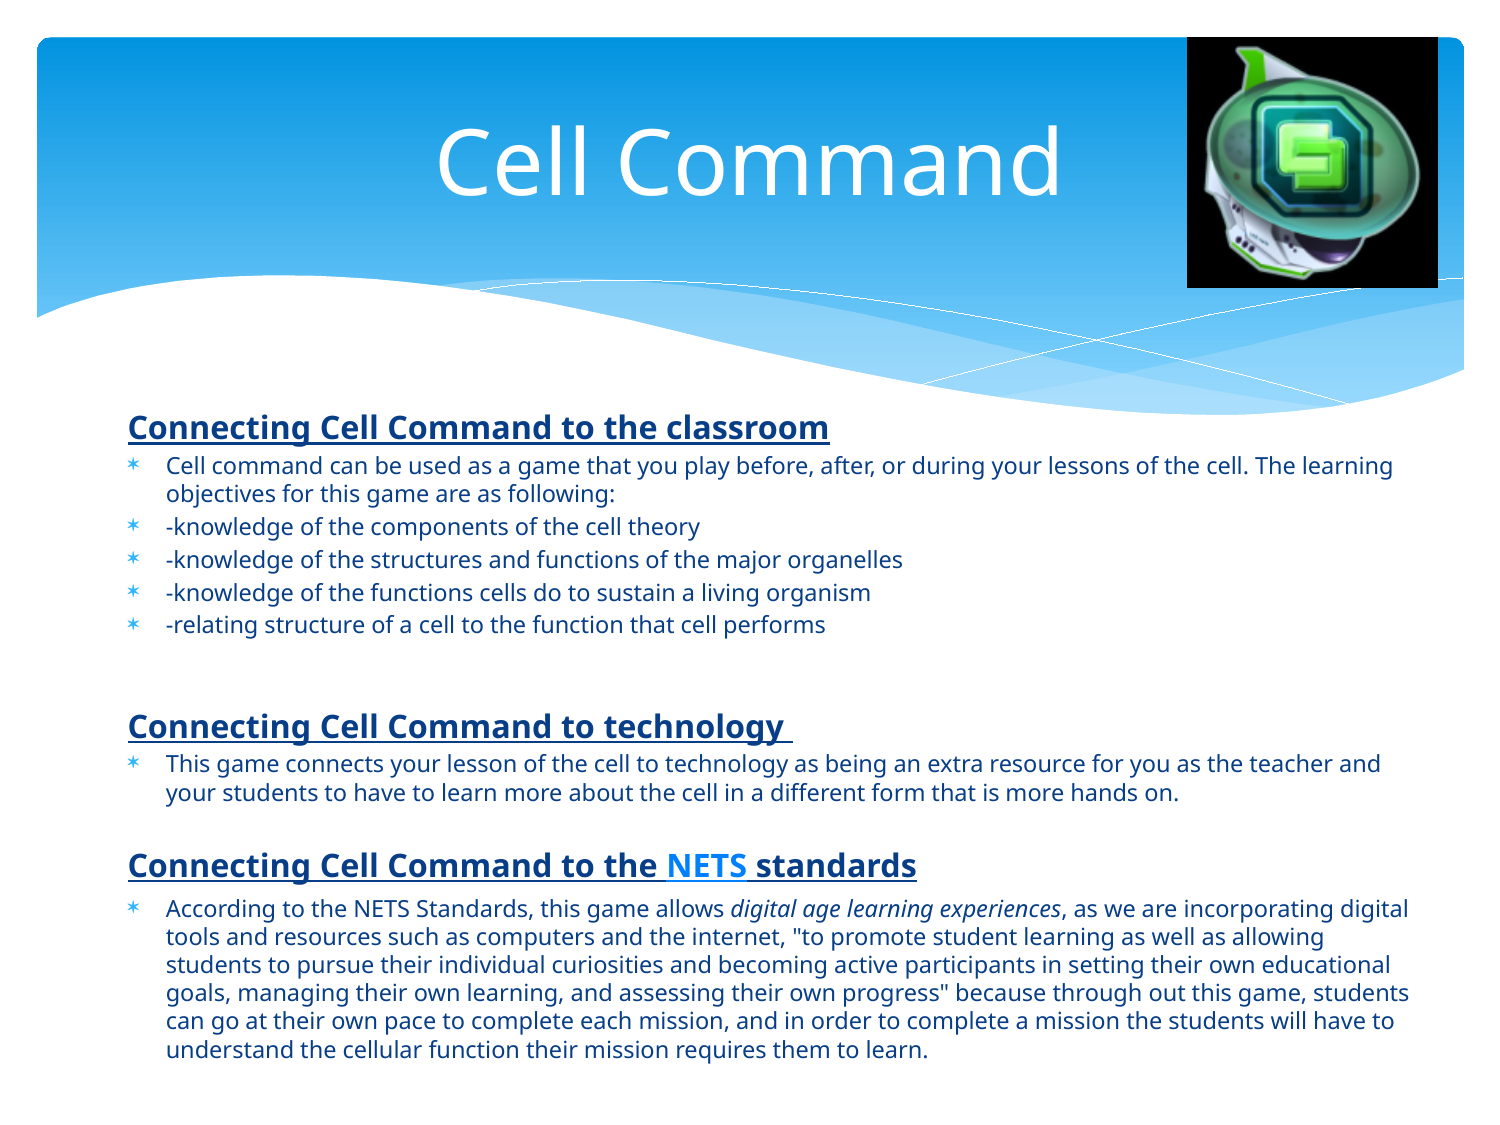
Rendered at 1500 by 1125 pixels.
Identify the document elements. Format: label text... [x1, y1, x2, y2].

picture [1187, 37, 1438, 288]
list Connecting Cell Command to the classroom Cell command can be used as a game that you play before, after, or during your lessons of the cell. The learning objectives for this game are as following: -knowledge of the components of the cell theory -knowledge of the structures and functions of the major organelles -knowledge of the functions cells do to sustain a living organism -relating structure of a cell to the function that cell performs Connecting Cell Command to technology This game connects your lesson of the cell to technology as being an extra resource for you as the teacher and your students to have to learn more about the cell in a different form that is more hands on. Connecting Cell Command to the NETS standards According to the NETS Standards, this game allows digital age learning experiences, as we are incorporating digital tools and resources such as computers and the internet, "to promote student learning as well as allowing students to pursue their individual curiosities and becoming active participants in setting their own educational goals, managing their own learning, and assessing their own progress" because through out this game, students can go at their own pace to complete each mission, and in order to complete a mission the students will have to understand the cellular function their mission requires them to learn. [112, 399, 1438, 1075]
title Cell Command [75, 55, 1181, 261]
